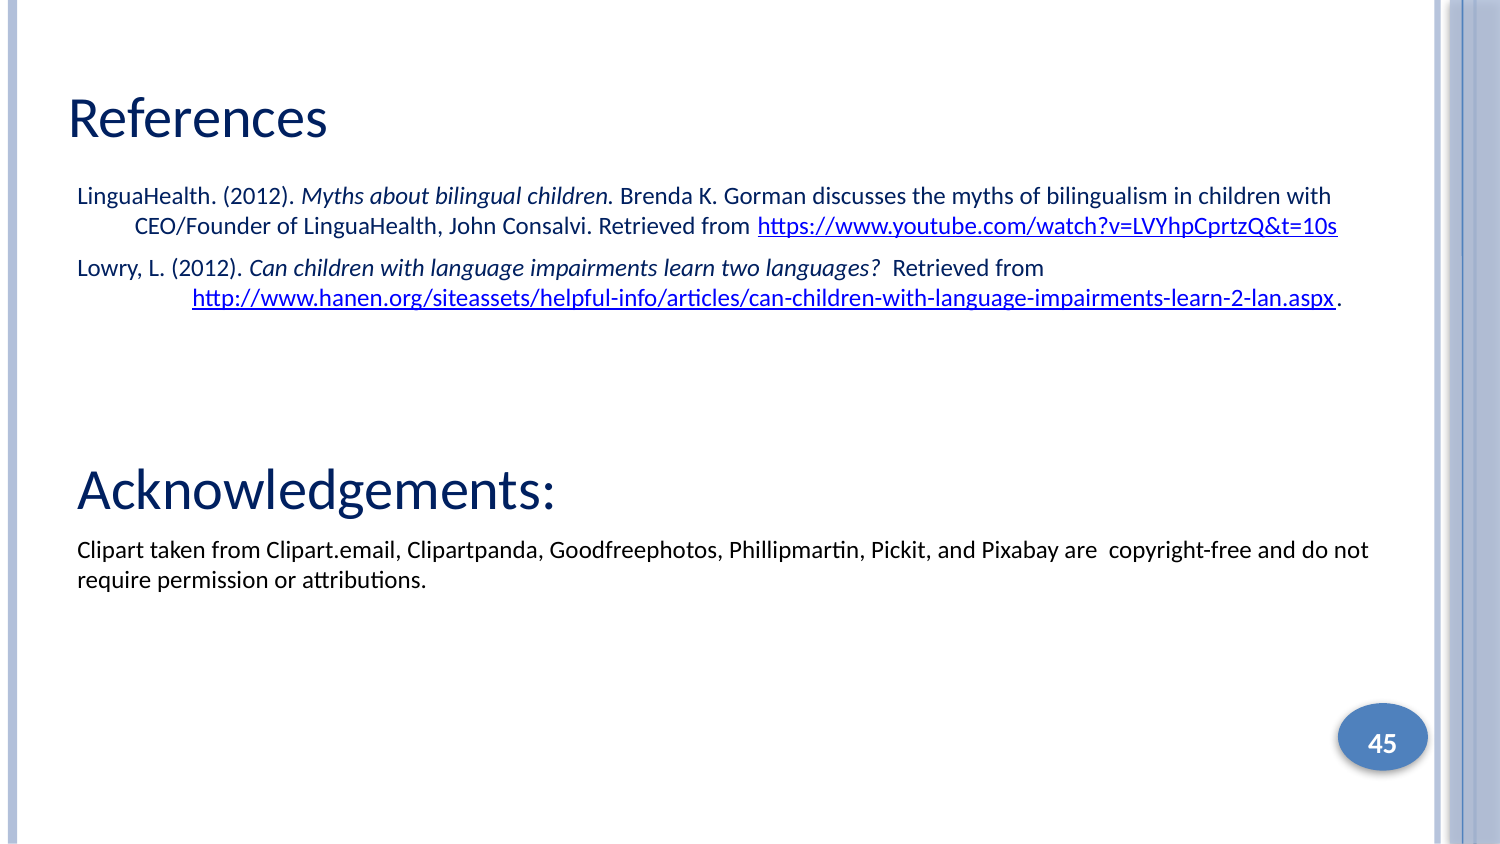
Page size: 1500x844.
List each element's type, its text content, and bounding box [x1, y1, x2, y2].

slide_number 45 [1312, 709, 1413, 774]
text_box References [53, 71, 343, 157]
list LinguaHealth. (2012). Myths about bilingual children. Brenda K. Gorman discusses the myths of bilingualism in children with CEO/Founder of LinguaHealth, John Consalvi. Retrieved from https://www.youtube.com/watch?v=LVYhpCprtzQ&t=10s Lowry, L. (2012). Can children with language impairments learn two languages? Retrieved from http://www.hanen.org/siteassets/helpful-info/articles/can-children-with-language-impairments-learn-2-lan.aspx. Acknowledgements: Clipart taken from Clipart.email, Clipartpanda, Goodfreephotos, Phillipmartin, Pickit, and Pixabay are copyright-free and do not require permission or attributions. [62, 171, 1413, 729]
